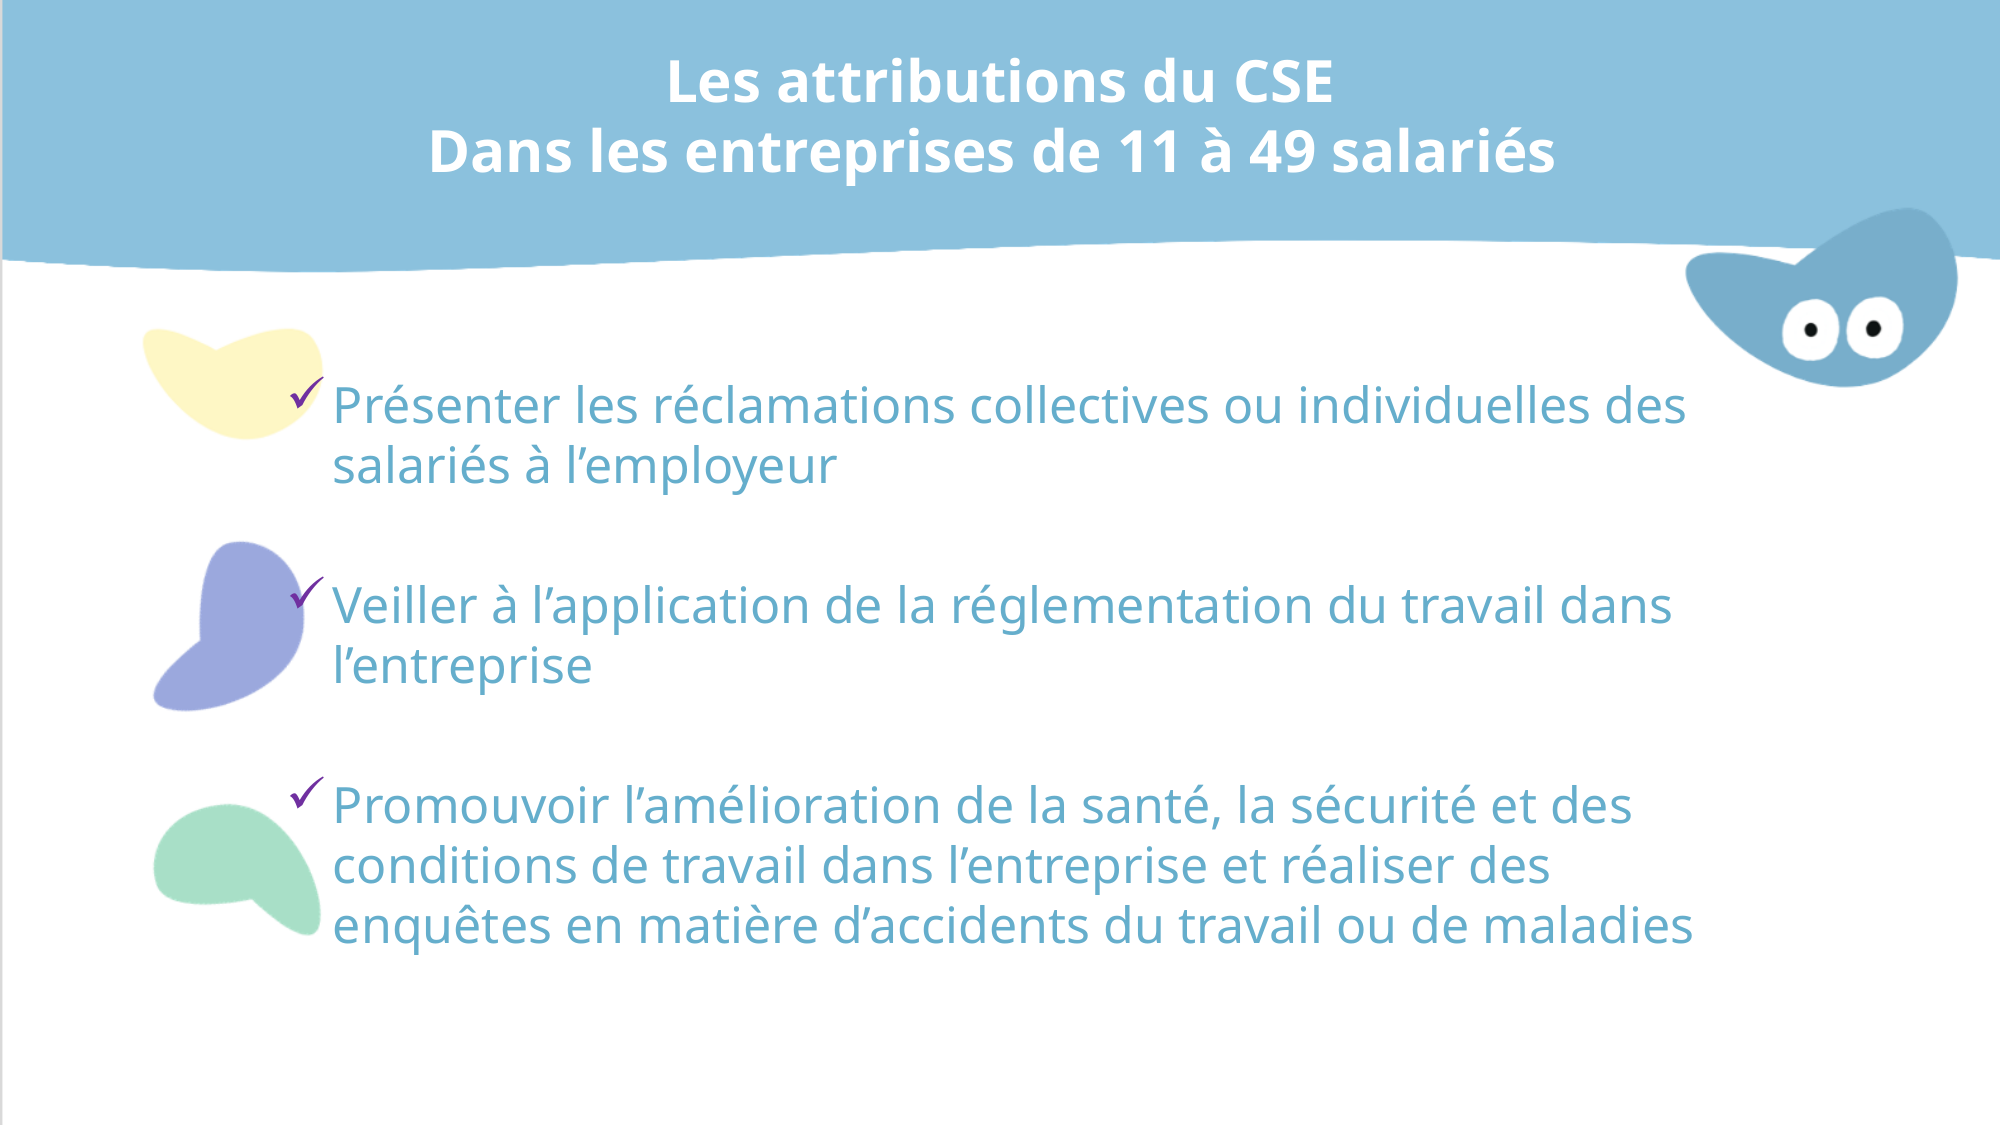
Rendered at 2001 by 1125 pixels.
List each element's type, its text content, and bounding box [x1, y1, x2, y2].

picture [0, 0, 2000, 1125]
text_box Présenter les réclamations collectives ou individuelles des salariés à l’employeur Veiller à l’application de la réglementation du travail dans l’entreprise Promouvoir l’amélioration de la santé, la sécurité et des conditions de travail dans l’entreprise et réaliser des enquêtes en matière d’accidents du travail ou de maladies [270, 358, 1713, 921]
text_box Les attributions du CSE Dans les entreprises de 11 à 49 salariés [406, 36, 1594, 192]
